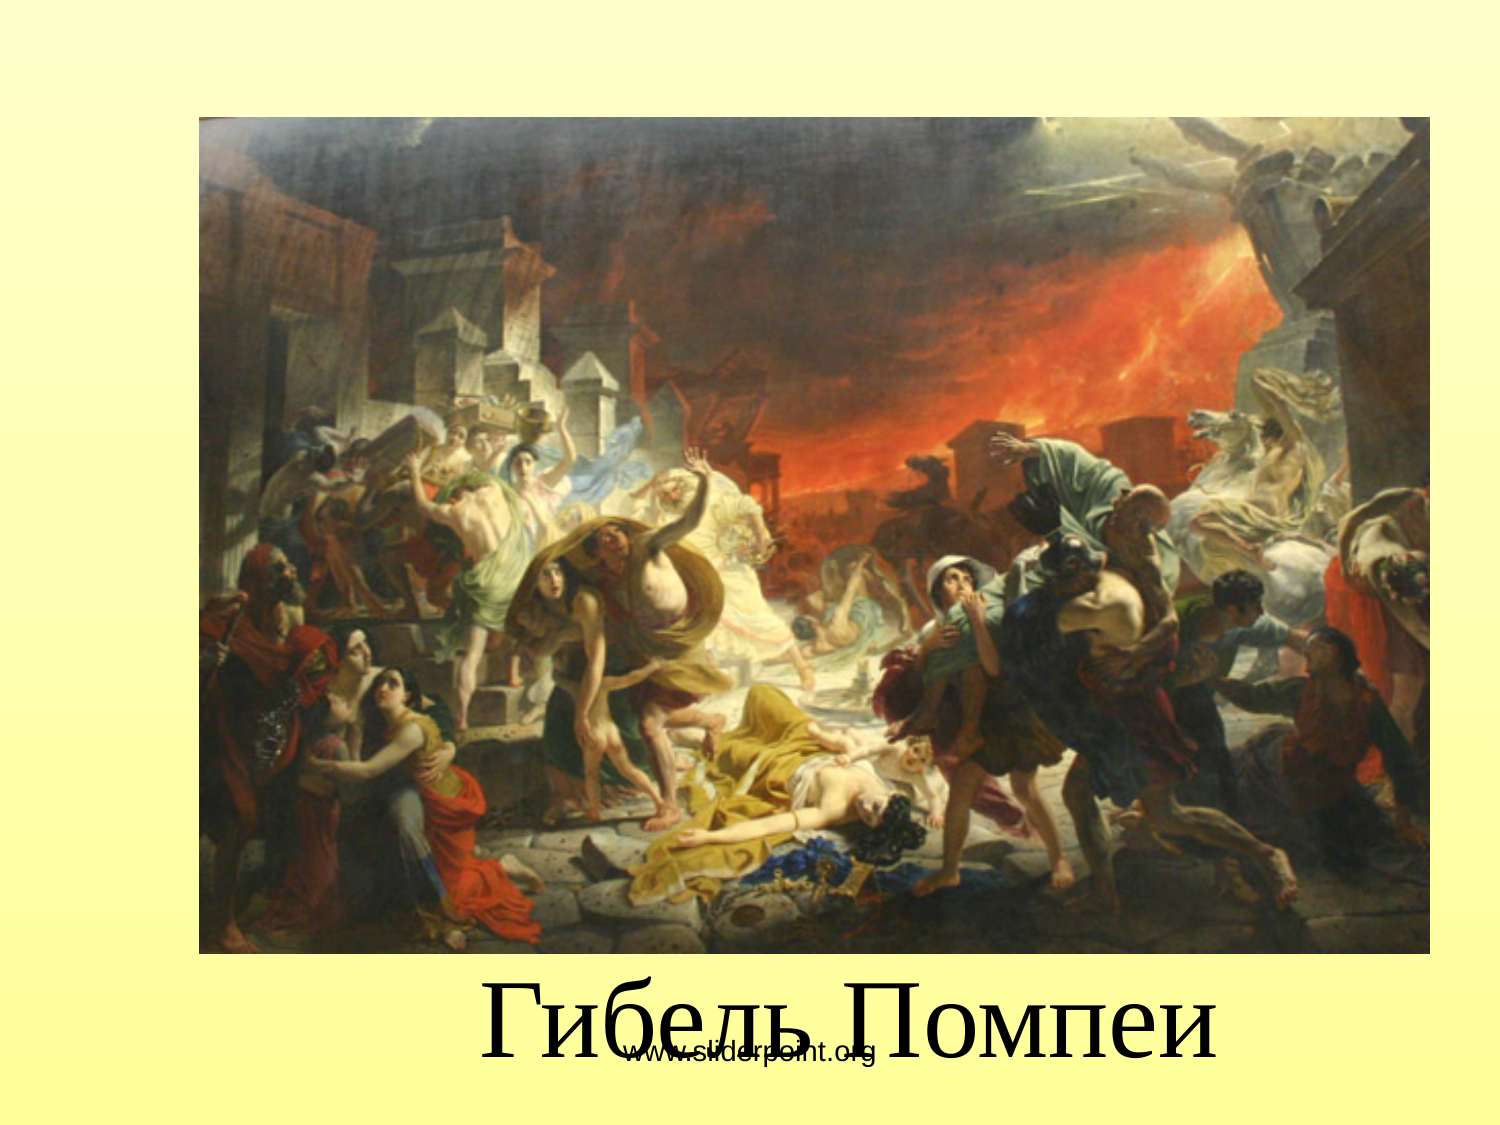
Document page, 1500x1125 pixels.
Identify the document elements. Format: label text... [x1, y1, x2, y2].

text_box Гибель Помпеи [363, 963, 1336, 1088]
picture [198, 116, 1430, 955]
footer www.sliderpoint.org [512, 1024, 988, 1103]
